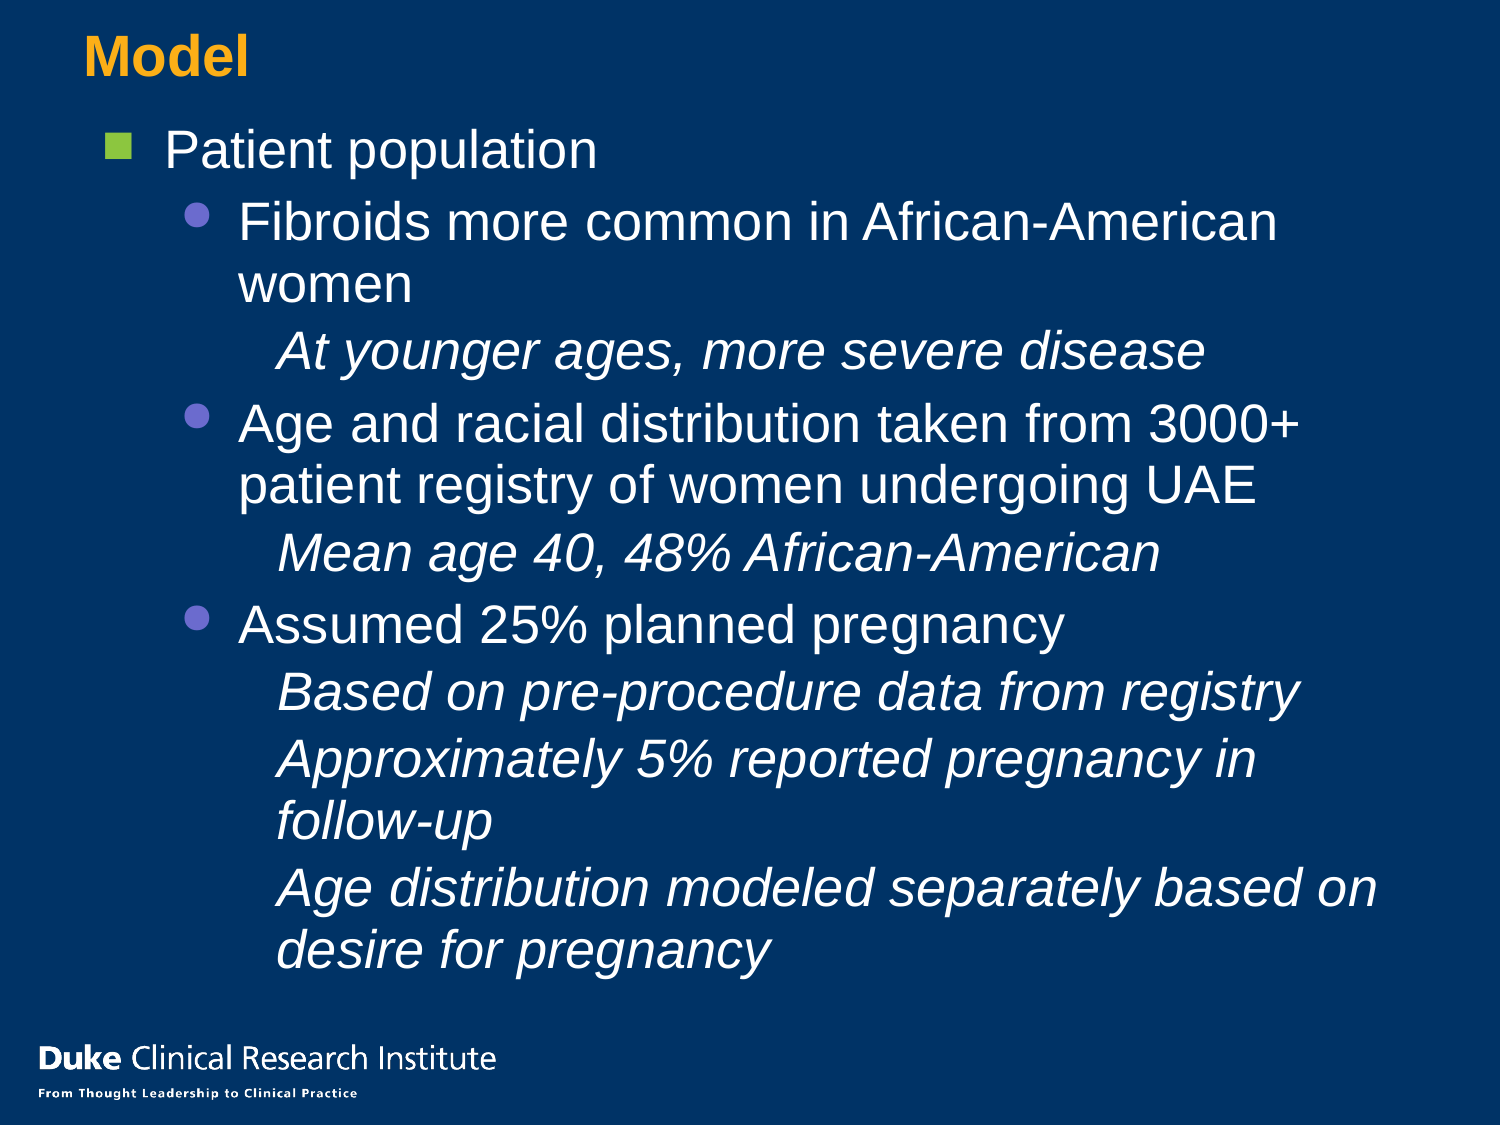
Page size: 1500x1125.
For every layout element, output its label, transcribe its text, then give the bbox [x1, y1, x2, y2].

title Model [67, 0, 1419, 110]
list Patient population Fibroids more common in African-American women At younger ages, more severe disease Age and racial distribution taken from 3000+ patient registry of women undergoing UAE Mean age 40, 48% African-American Assumed 25% planned pregnancy Based on pre-procedure data from registry Approximately 5% reported pregnancy in follow-up Age distribution modeled separately based on desire for pregnancy [67, 110, 1419, 1093]
picture [29, 1040, 505, 1105]
